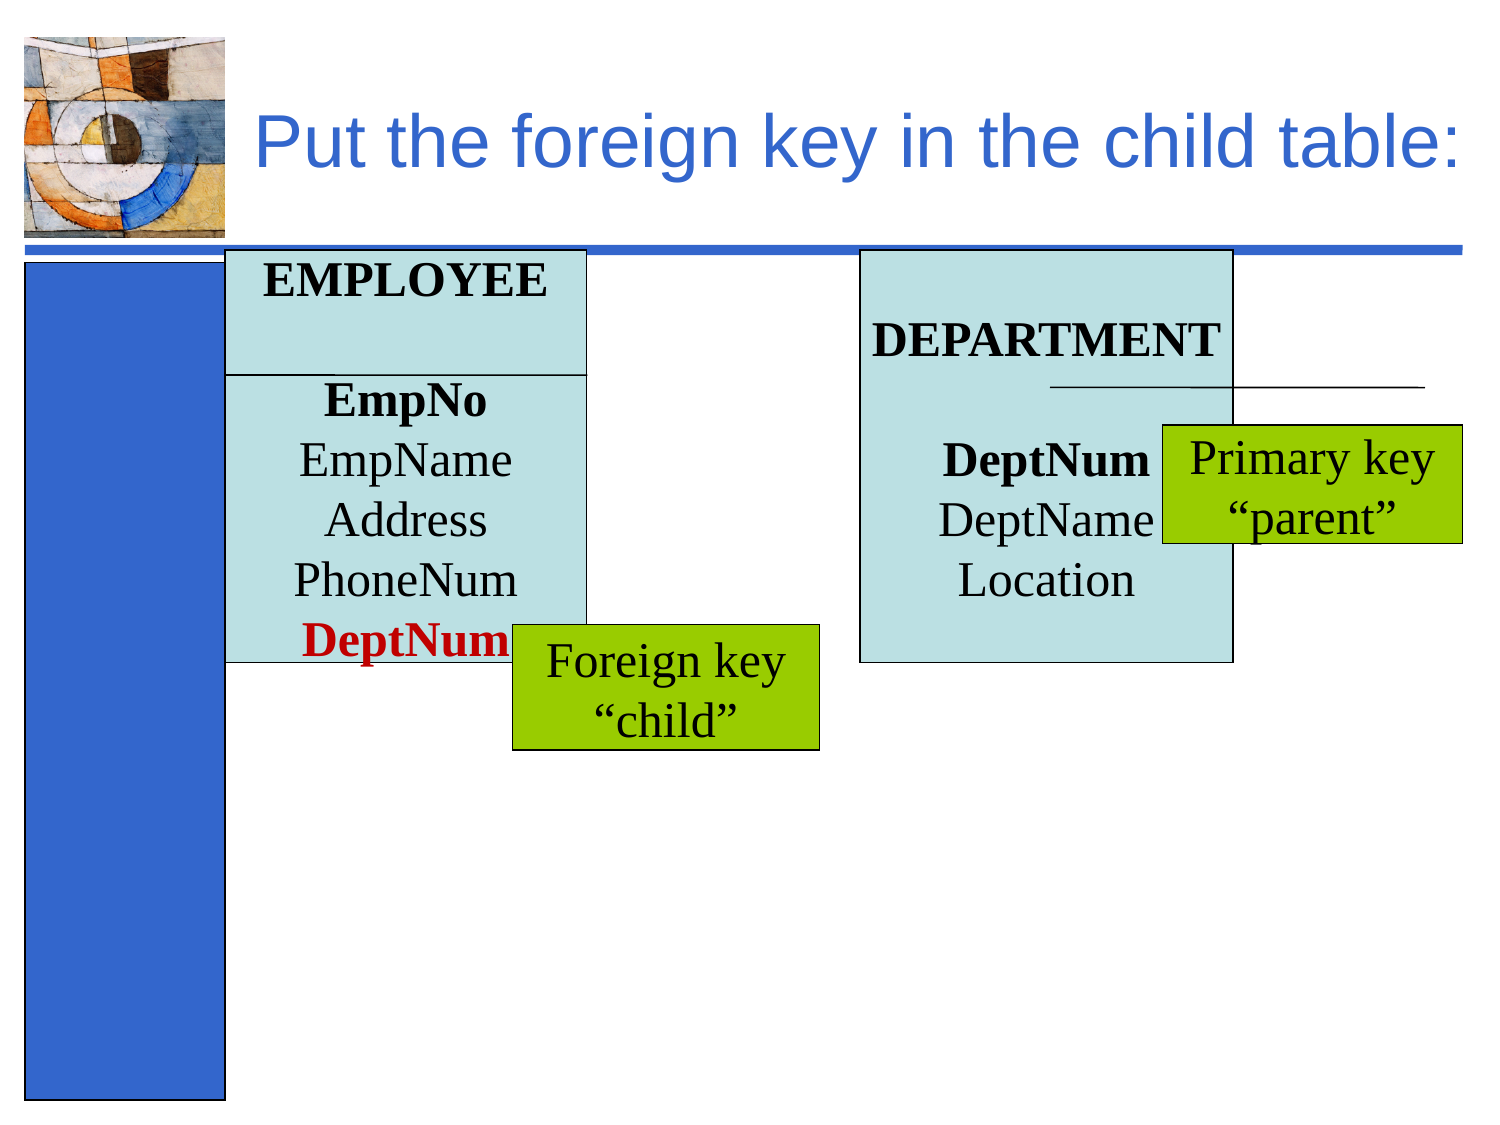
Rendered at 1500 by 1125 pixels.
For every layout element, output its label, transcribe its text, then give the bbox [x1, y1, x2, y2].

title Put the foreign key in the child table: [232, 43, 1484, 232]
picture [24, 37, 225, 238]
text_box DEPARTMENT DeptNum DeptName Location [859, 249, 1234, 663]
text_box EMPLOYEE EmpNo EmpName Address PhoneNum DeptNum [225, 376, 587, 663]
text_box EMPLOYEE EmpNo EmpName Address PhoneNum DeptNum [225, 249, 587, 375]
text_box Foreign key “child” [512, 624, 820, 750]
text_box Primary key “parent” [1162, 425, 1463, 544]
